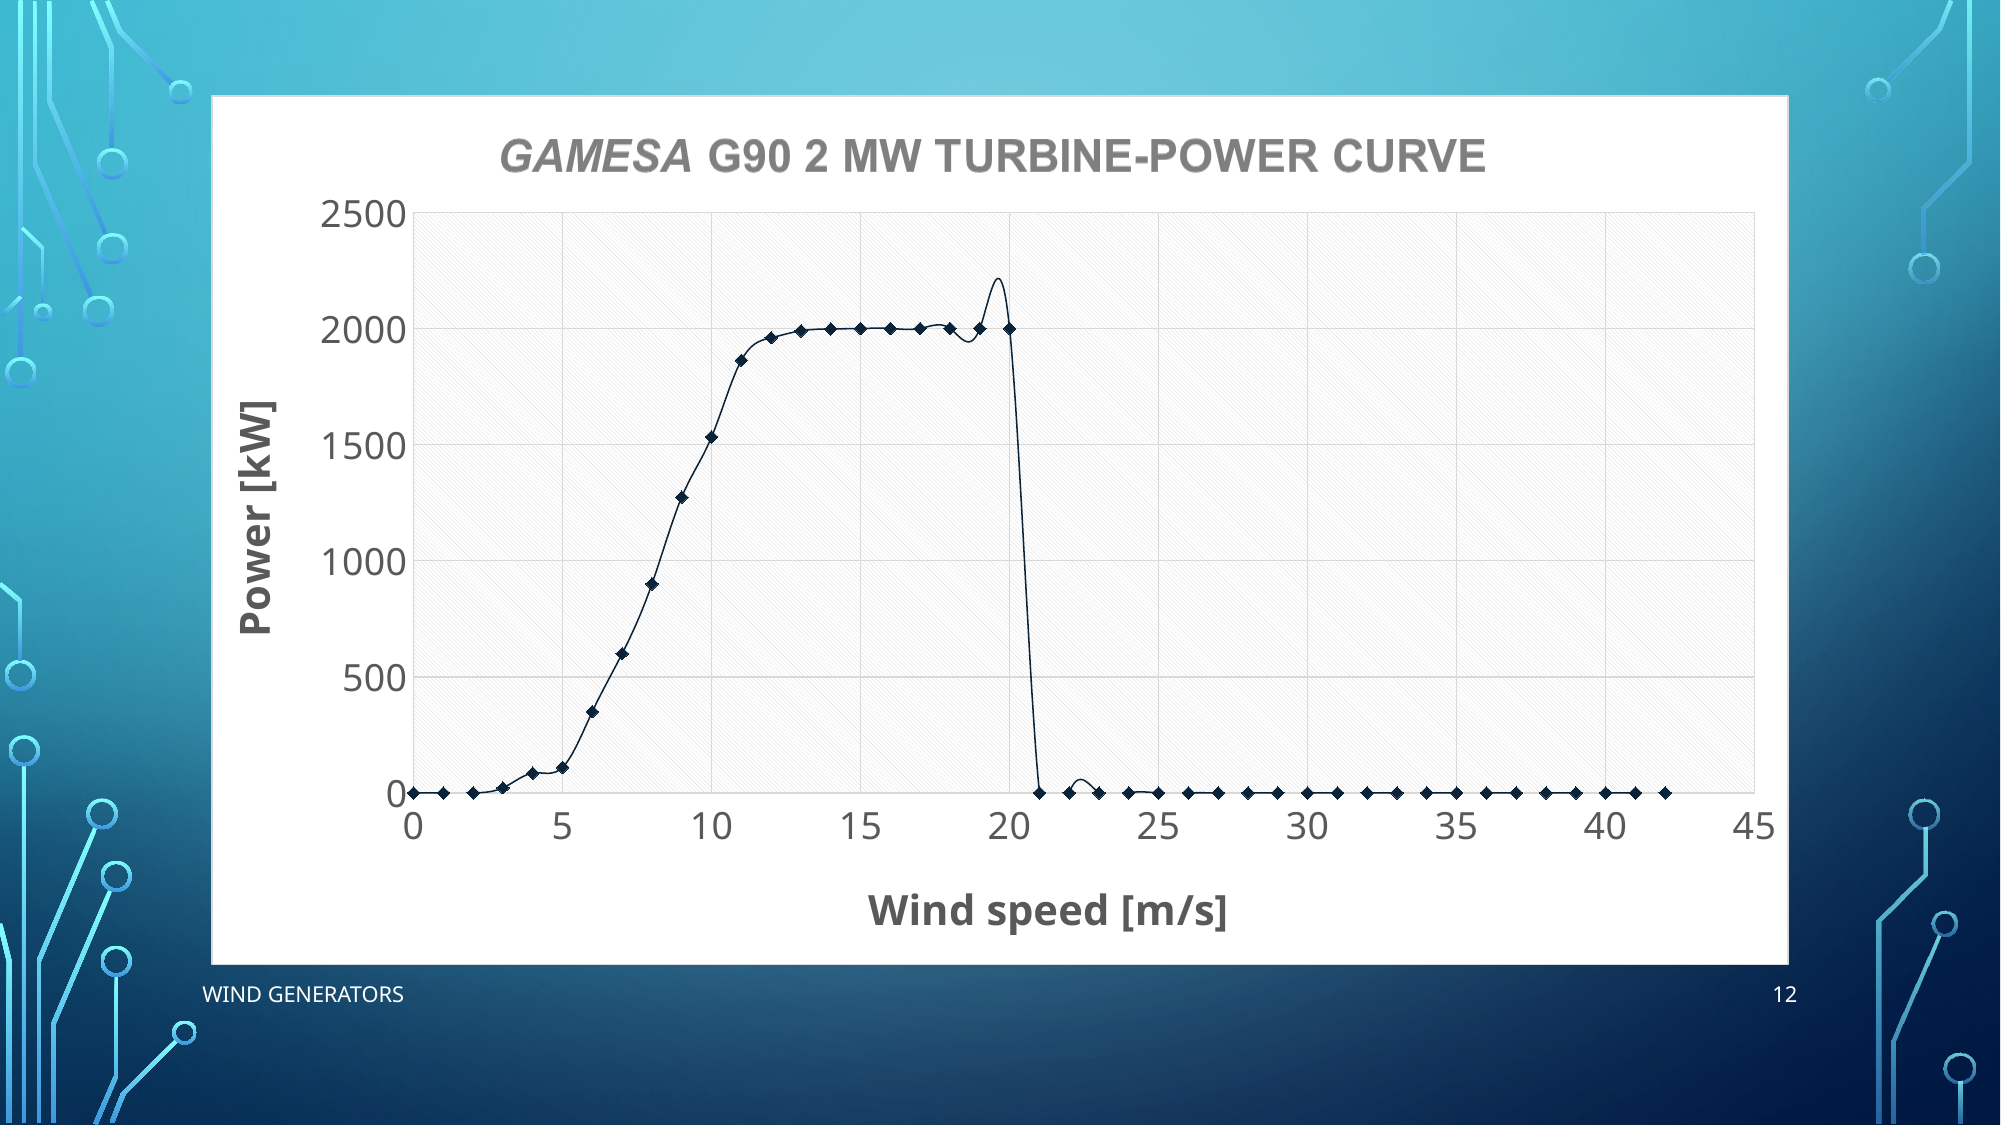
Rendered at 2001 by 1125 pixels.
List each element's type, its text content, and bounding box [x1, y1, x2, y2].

chart [210, 95, 1789, 966]
footer Wind Generators [187, 965, 1211, 1025]
slide_number 12 [1685, 965, 1813, 1025]
